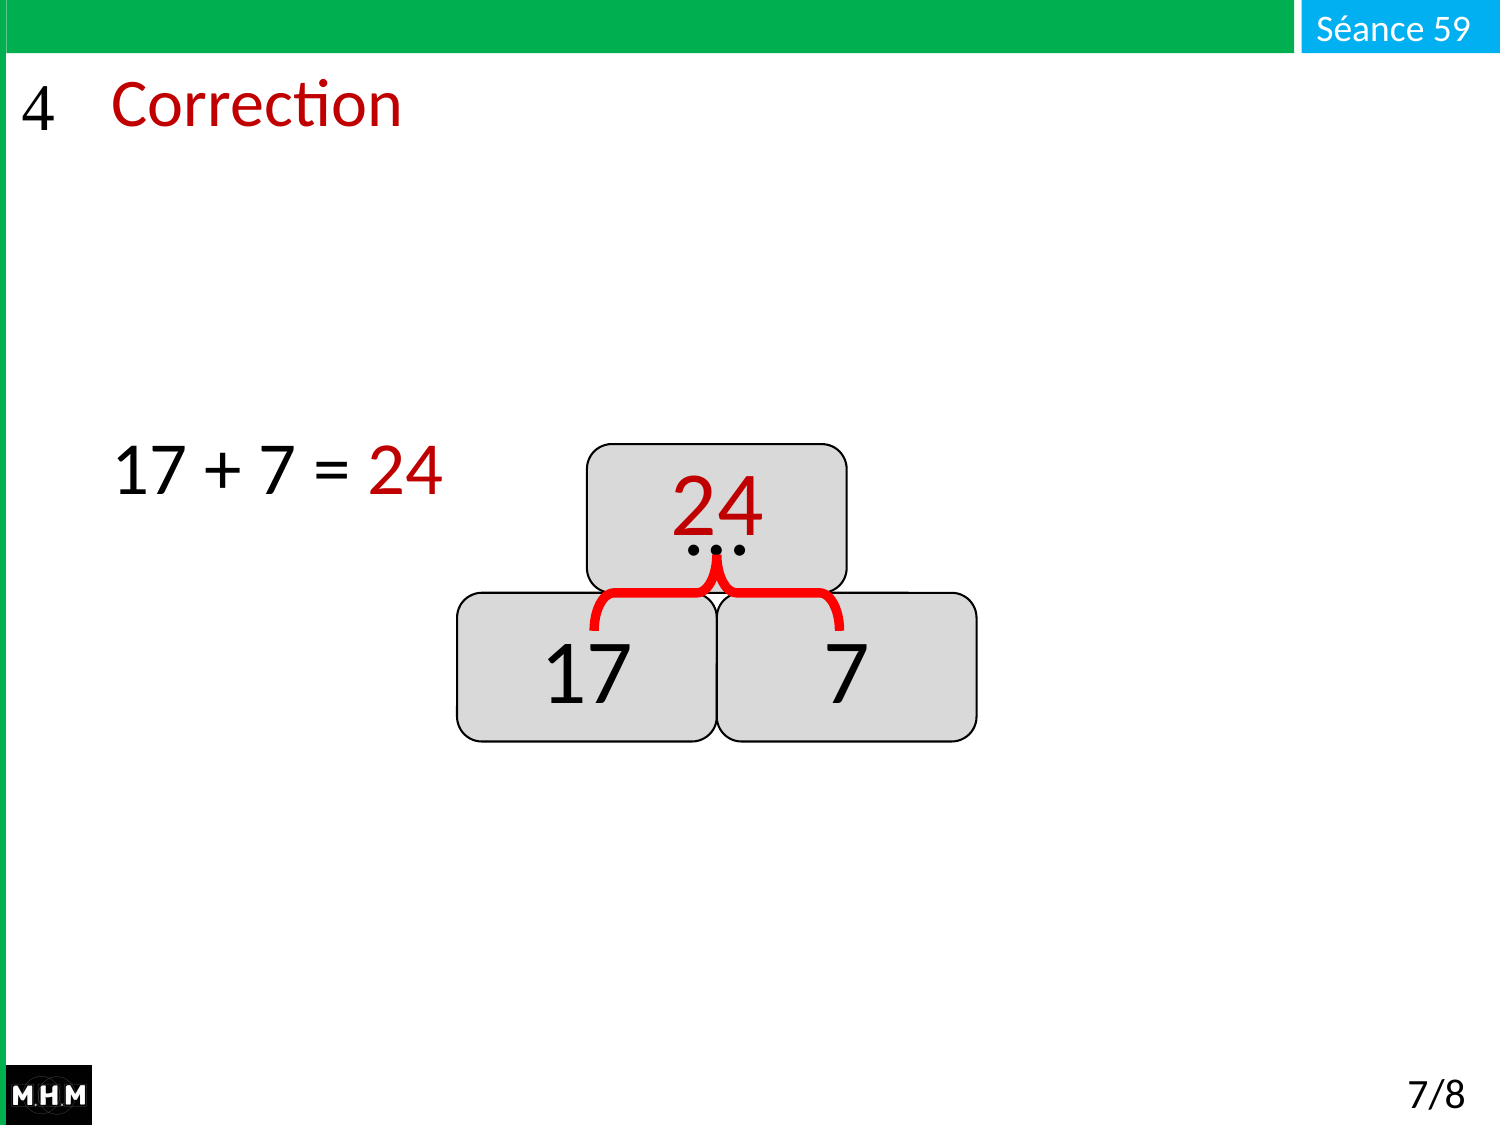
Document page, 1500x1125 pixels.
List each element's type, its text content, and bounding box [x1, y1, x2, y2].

text_box [593, 562, 841, 631]
picture [6, 1065, 92, 1125]
text_box 7 [715, 591, 978, 743]
title Correction [96, 60, 1391, 150]
text_box … [718, 443, 848, 594]
list 7/8 [1373, 1064, 1500, 1125]
text_box … [585, 443, 715, 594]
text_box 17 + 7 = 24 [96, 412, 478, 518]
text_box 24 [655, 436, 810, 562]
text_box 17 [455, 591, 717, 743]
